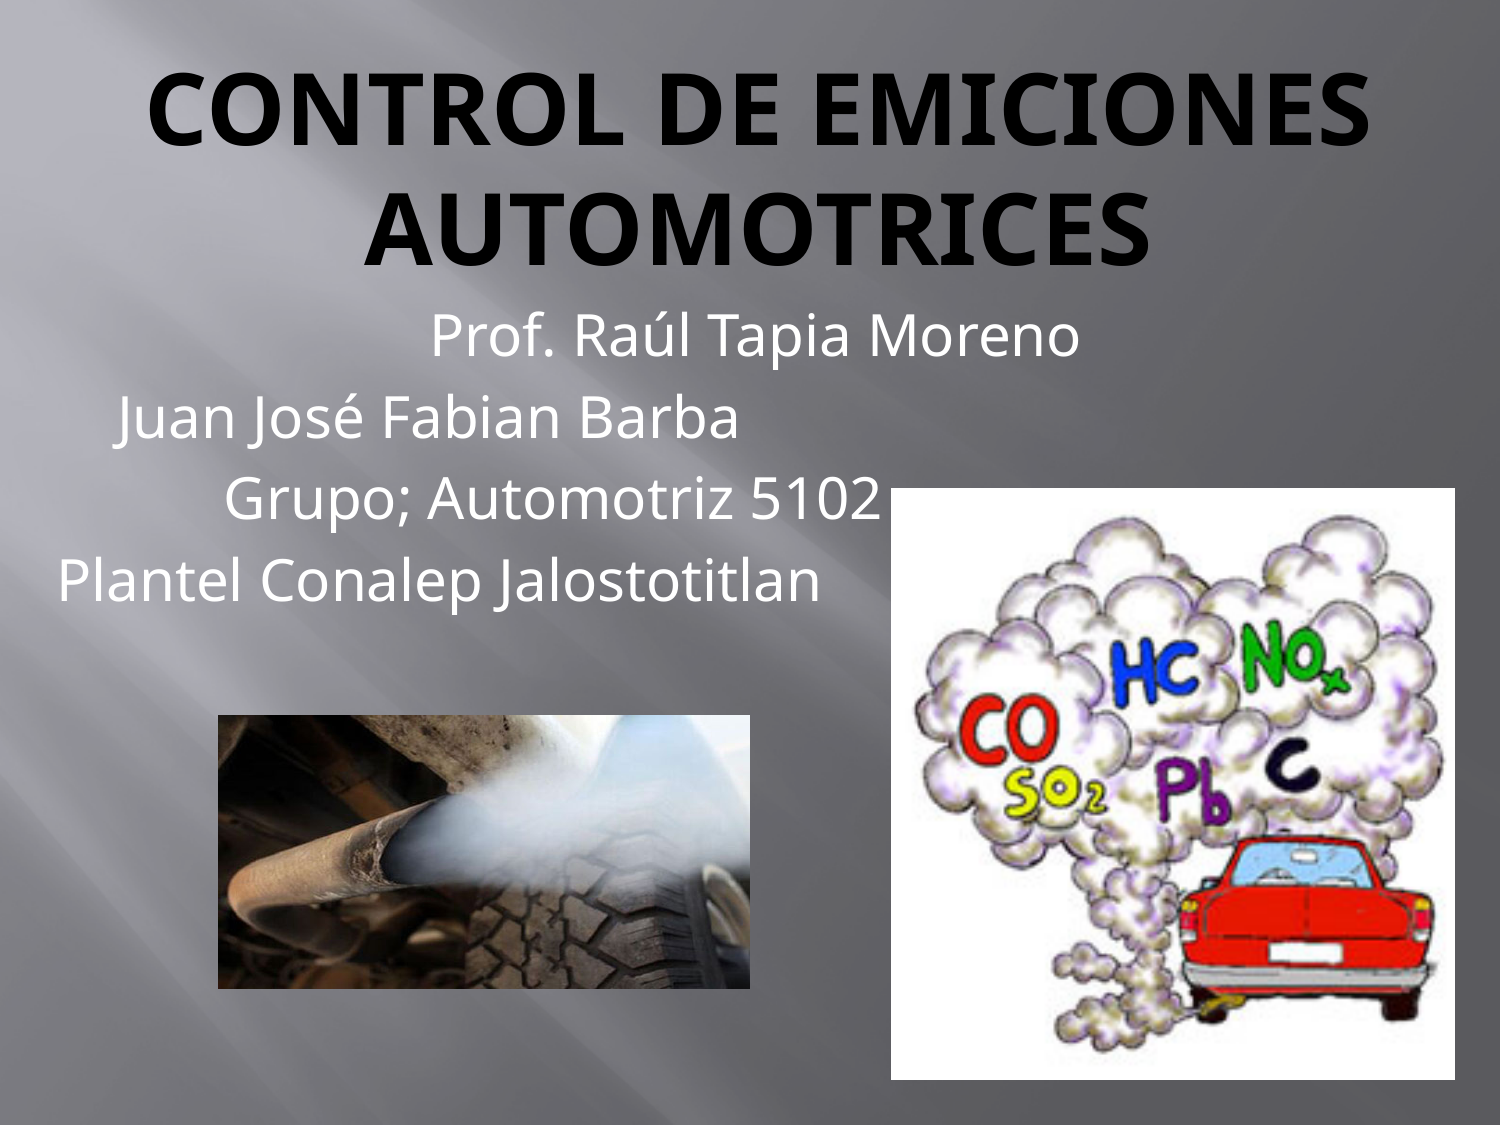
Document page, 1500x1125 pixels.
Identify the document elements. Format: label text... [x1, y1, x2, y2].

picture [218, 715, 751, 990]
subtitle Prof. Raúl Tapia Moreno Juan José Fabian Barba Grupo; Automotriz 5102 Plantel Conalep Jalostotitlan [41, 290, 1471, 1055]
picture [891, 488, 1455, 1080]
title CONTROL DE EMICIONES AUTOMOTRICES [71, 1, 1446, 286]
